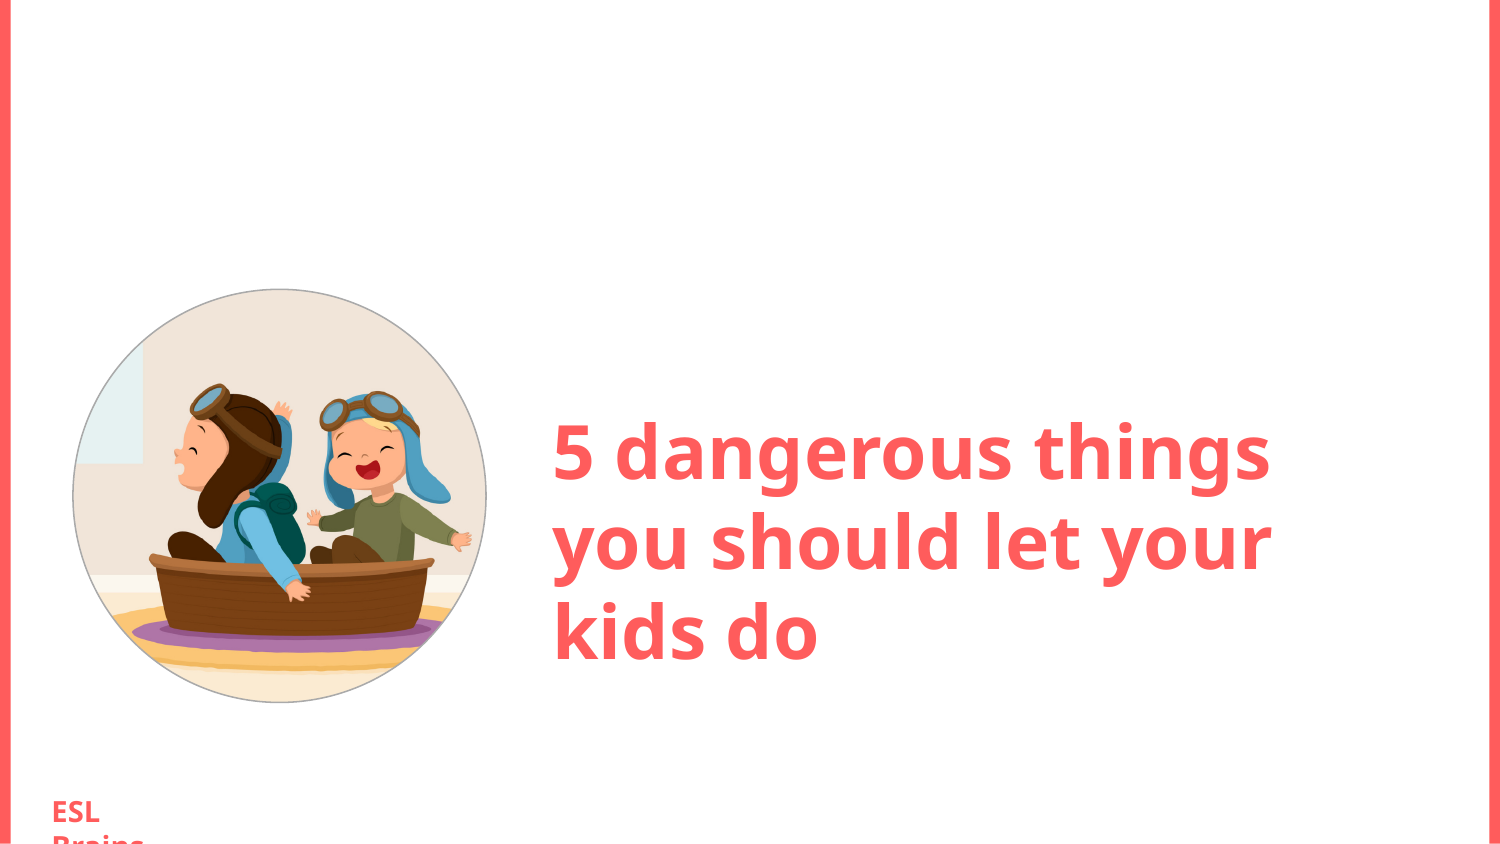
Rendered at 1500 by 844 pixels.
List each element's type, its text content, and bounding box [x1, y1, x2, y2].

text_box 5 dangerous things you should let your kids do [537, 389, 1381, 690]
picture [72, 289, 487, 703]
